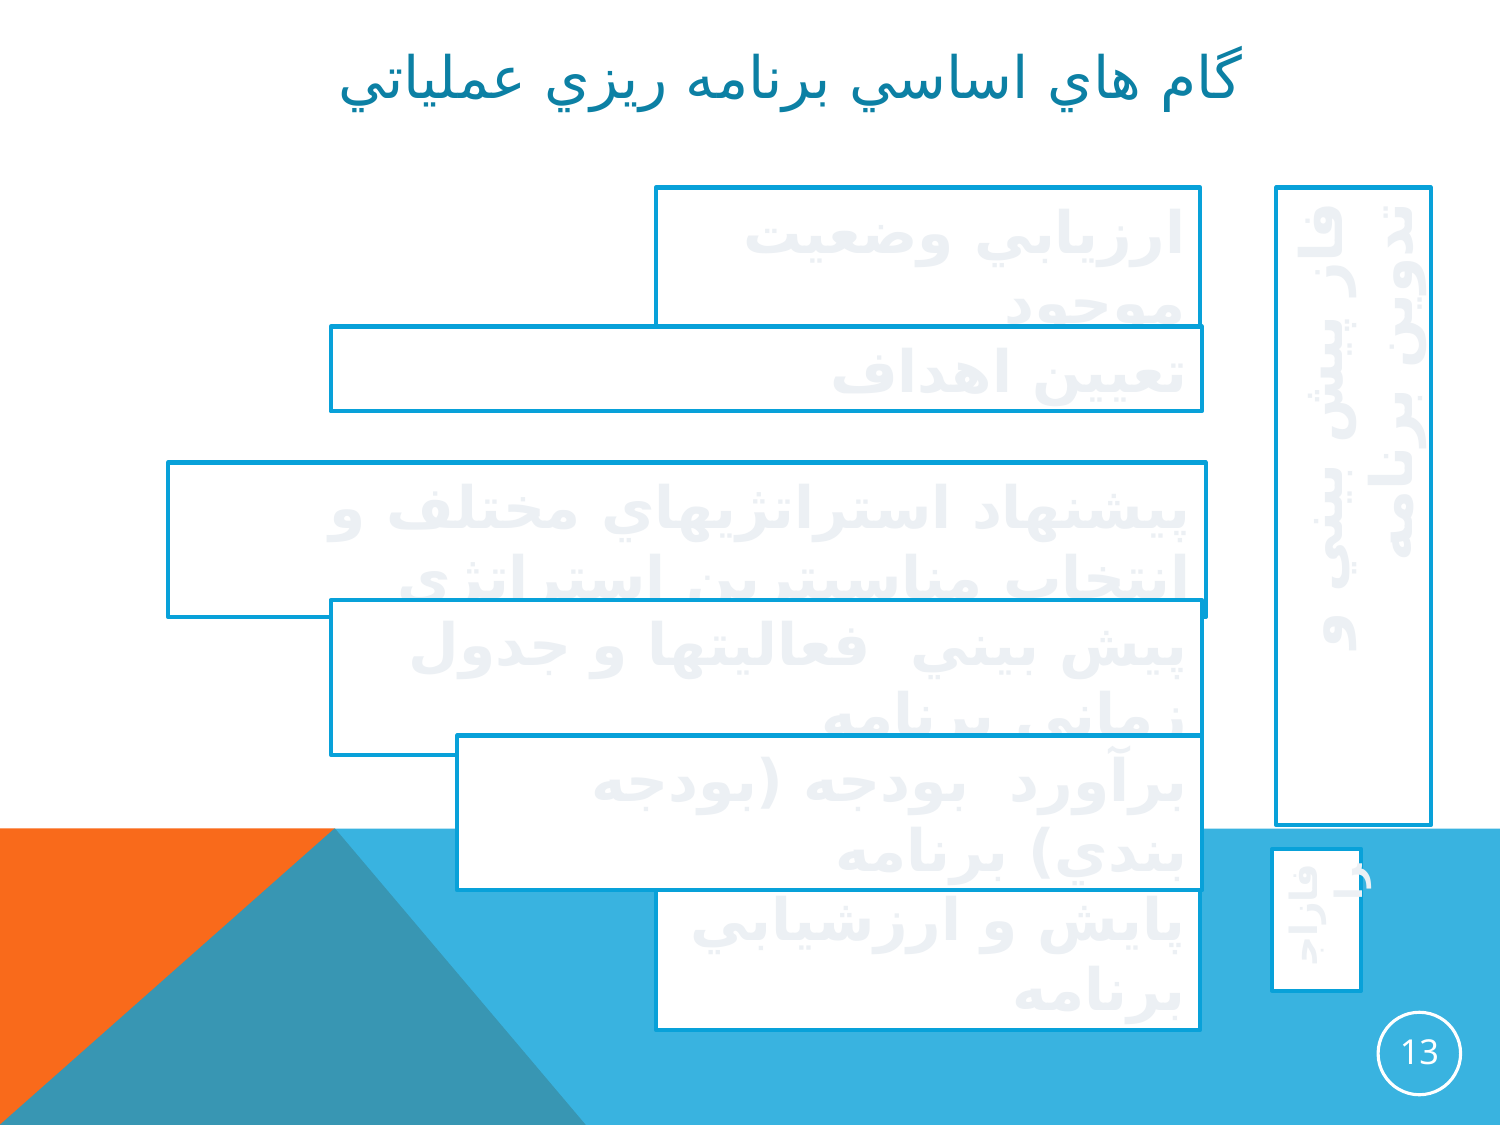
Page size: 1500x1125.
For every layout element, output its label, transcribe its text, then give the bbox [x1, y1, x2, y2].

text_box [168, 187, 1363, 991]
slide_number 13 [1376, 1010, 1463, 1097]
title گام هاي اساسي برنامه ريزي عملياتي [237, 0, 1344, 151]
